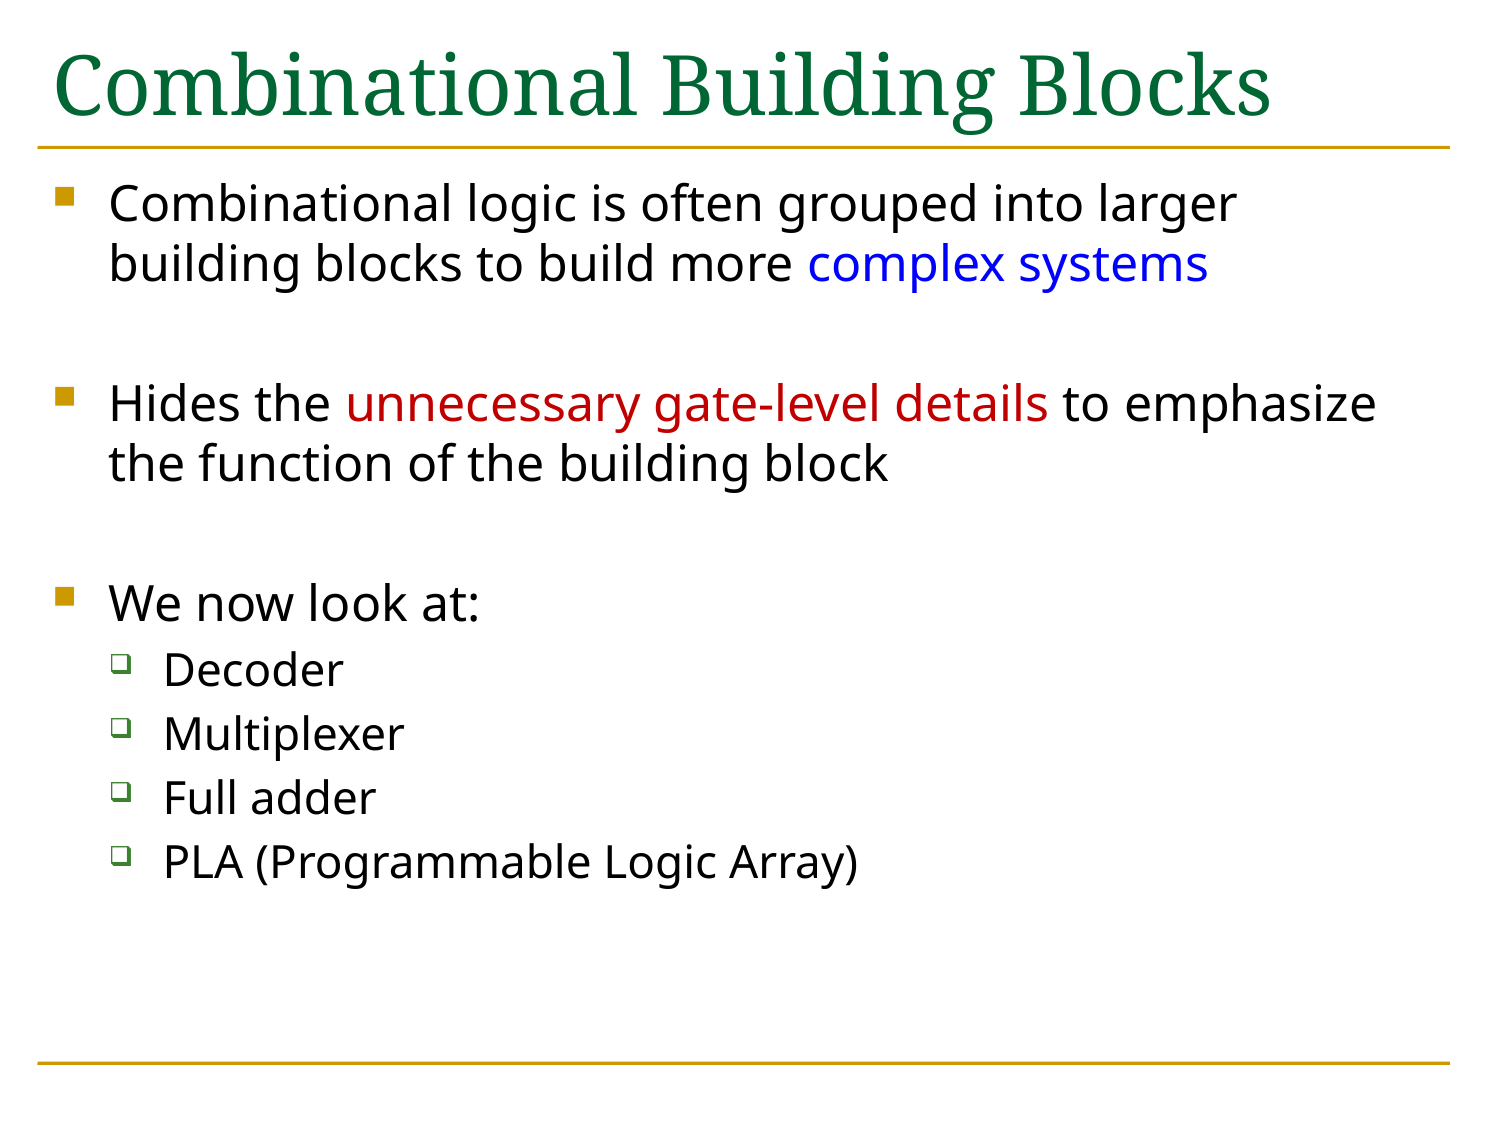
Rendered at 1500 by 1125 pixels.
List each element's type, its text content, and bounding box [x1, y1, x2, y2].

title Combinational Building Blocks [37, 24, 1450, 163]
list Combinational logic is often grouped into larger building blocks to build more complex systems Hides the unnecessary gate-level details to emphasize the function of the building block We now look at: Decoder Multiplexer Full adder PLA (Programmable Logic Array) [37, 163, 1450, 1016]
